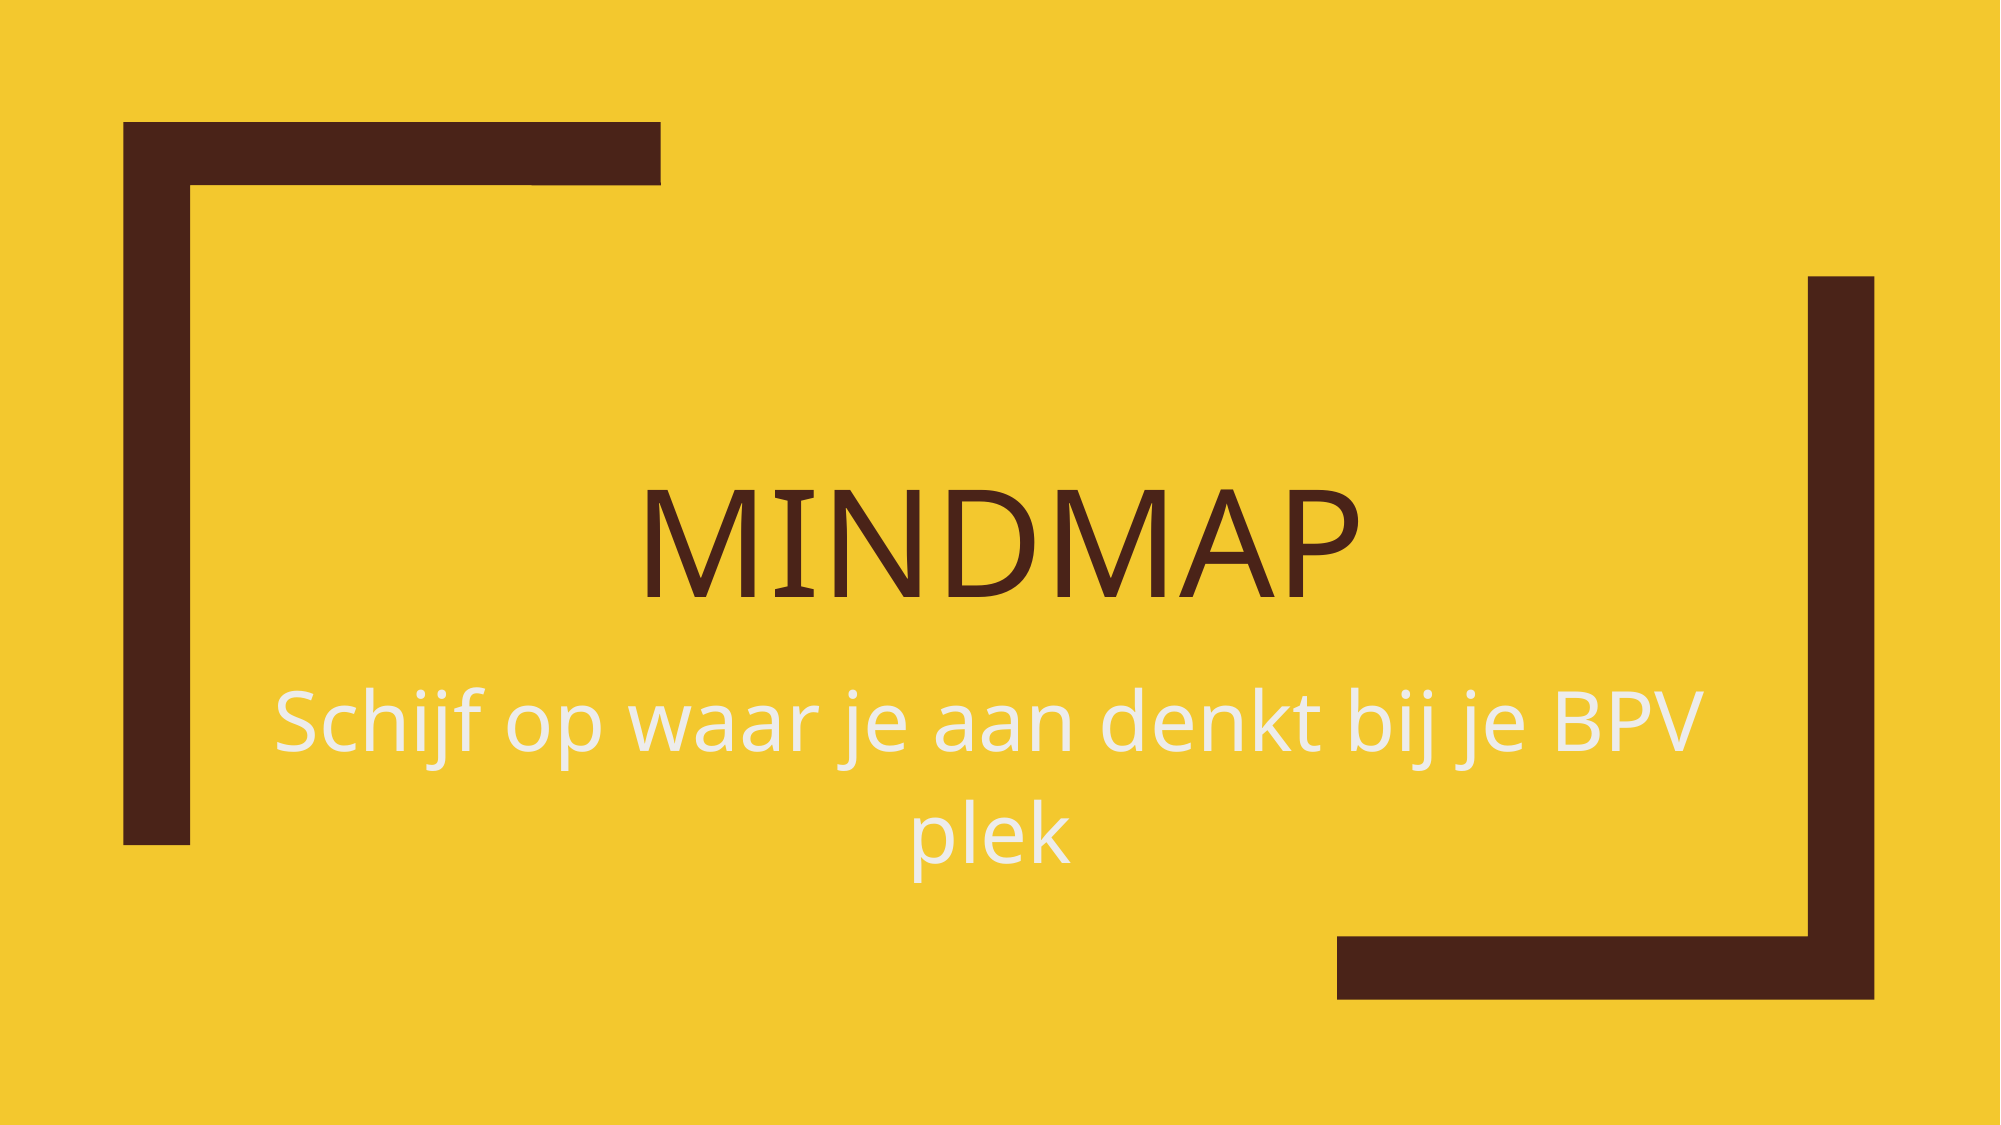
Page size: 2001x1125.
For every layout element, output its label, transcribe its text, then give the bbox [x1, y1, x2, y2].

title mindmap [314, 293, 1686, 638]
subtitle Schijf op waar je aan denkt bij je BPV plek [210, 649, 1770, 907]
